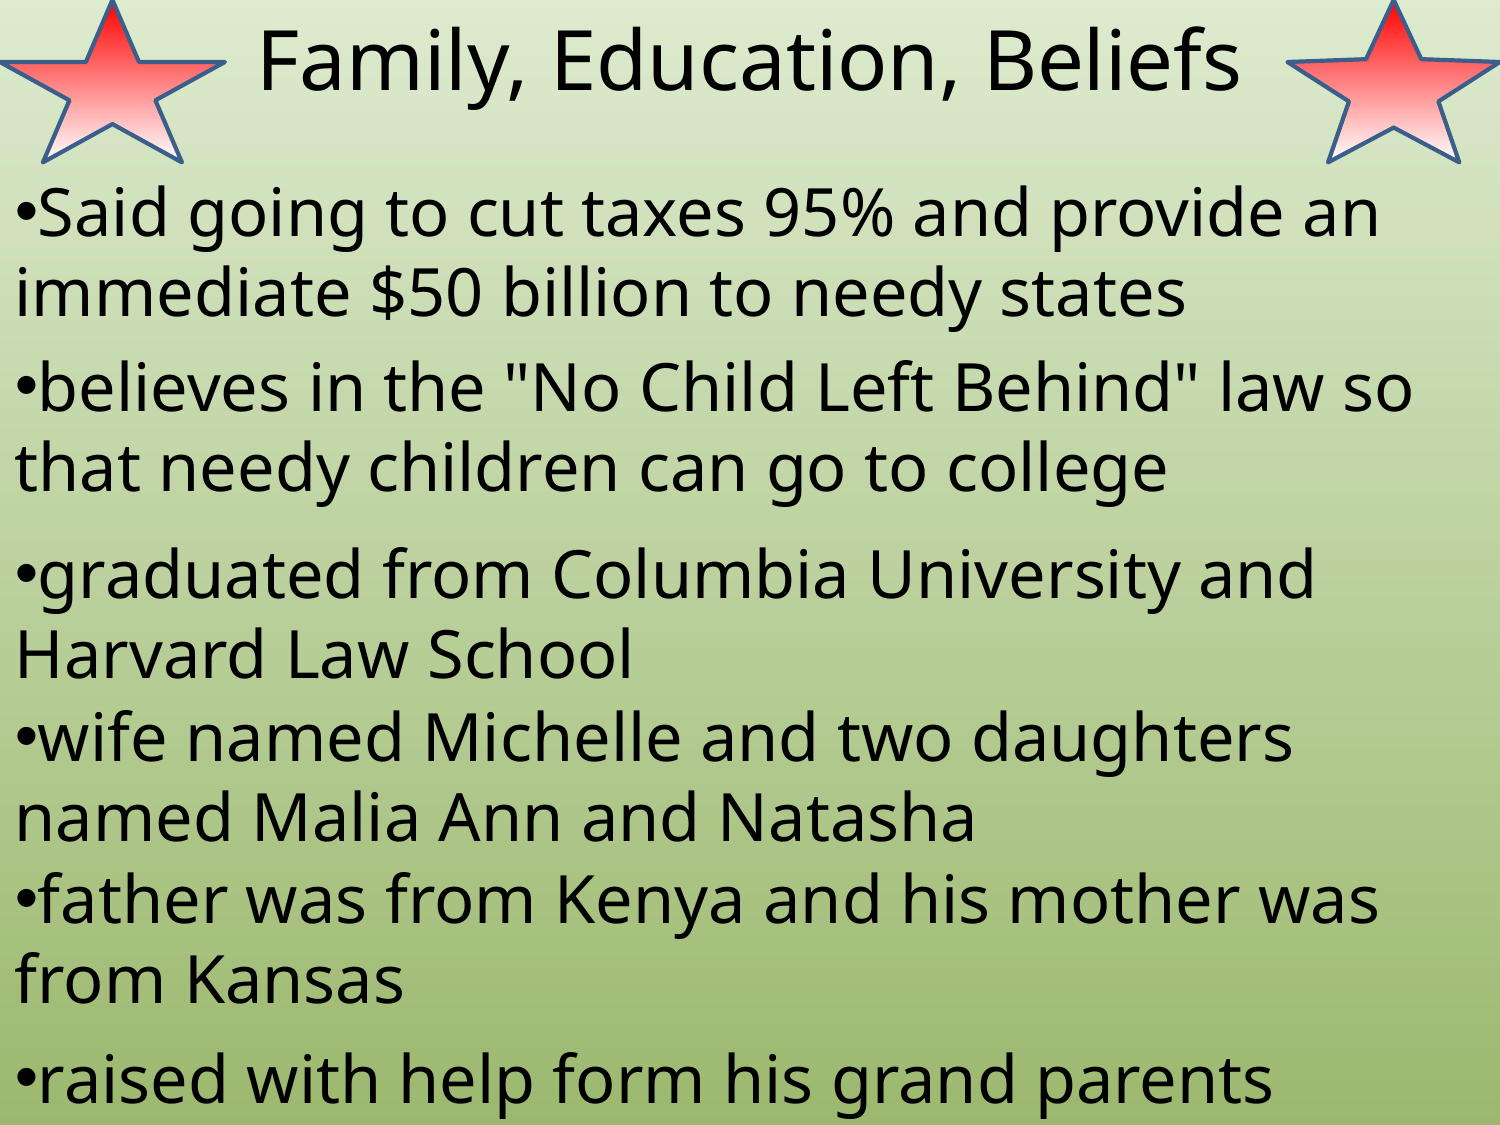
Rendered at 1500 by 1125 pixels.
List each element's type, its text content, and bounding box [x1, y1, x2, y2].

text_box [0, 0, 227, 165]
text_box believes in the "No Child Left Behind" law so that needy children can go to college [0, 338, 1500, 513]
text_box [1285, 0, 1500, 165]
text_box Said going to cut taxes 95% and provide an immediate $50 billion to needy states [0, 162, 1500, 338]
text_box graduated from Columbia University and Harvard Law School [0, 524, 1500, 687]
text_box wife named Michelle and two daughters named Malia Ann and Natasha [0, 687, 1500, 849]
text_box Family, Education, Beliefs [137, 0, 1363, 115]
text_box father was from Kenya and his mother was from Kansas [0, 849, 1500, 1025]
text_box raised with help form his grand parents [0, 1029, 1500, 1124]
